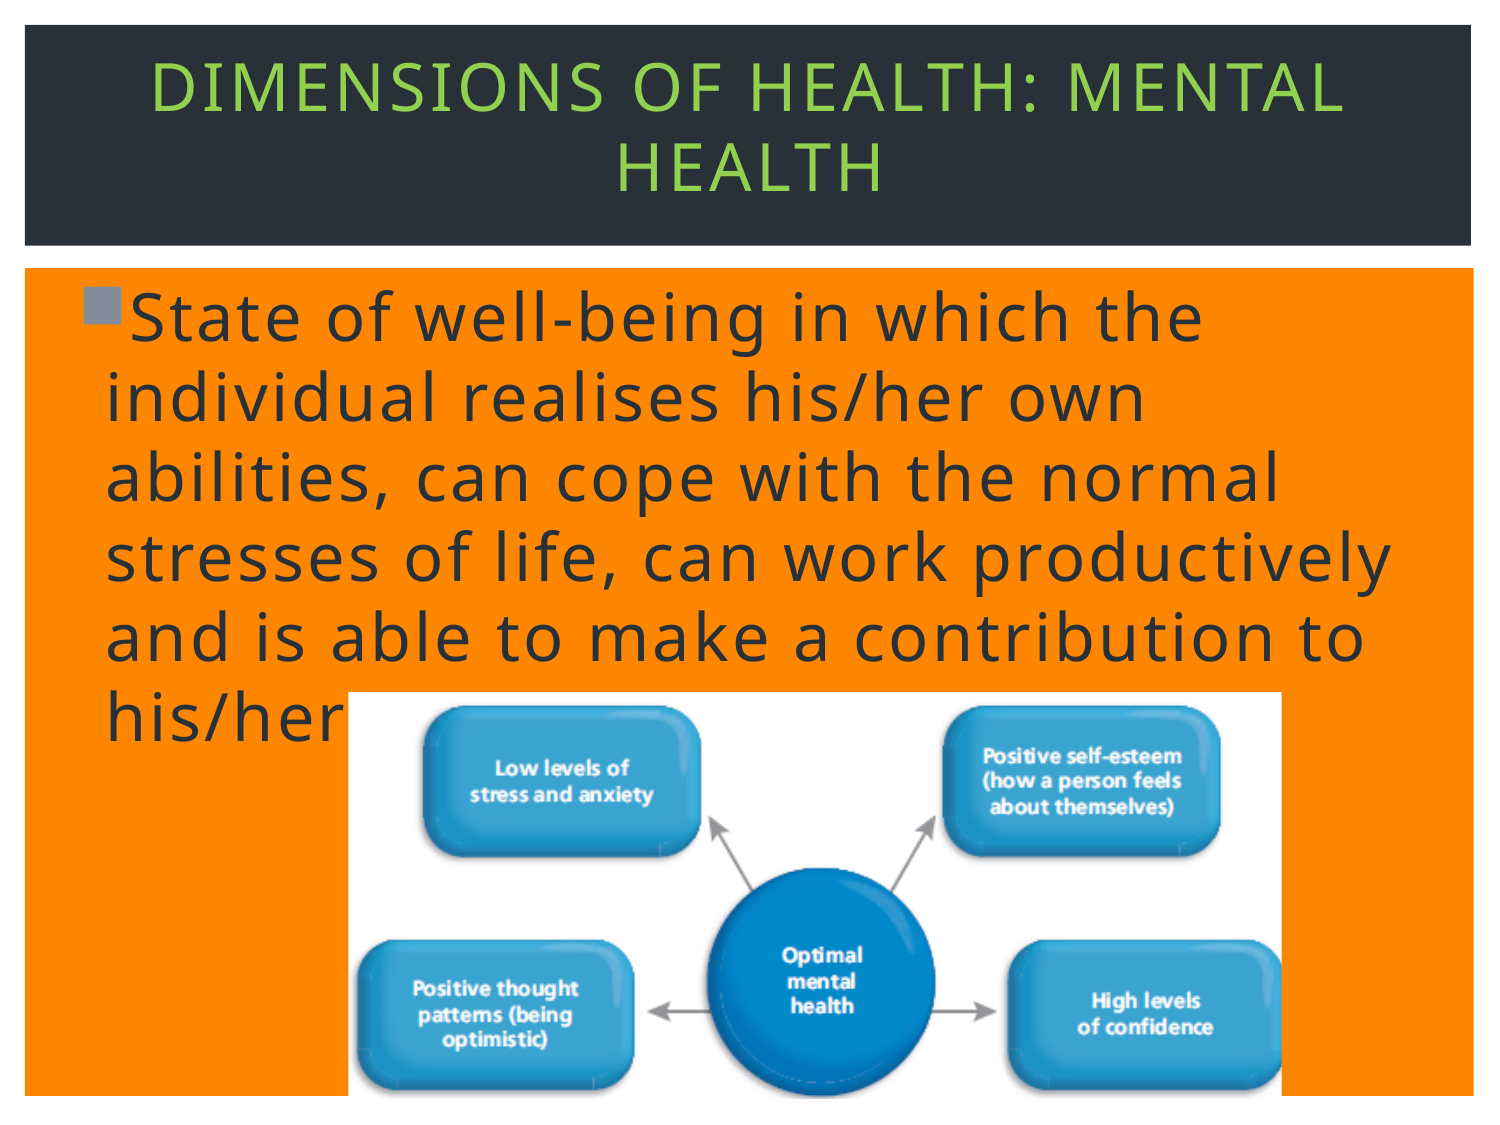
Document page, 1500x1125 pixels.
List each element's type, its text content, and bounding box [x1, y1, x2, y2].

picture [347, 692, 1282, 1100]
list State of well-being in which the individual realises his/her own abilities, can cope with the normal stresses of life, can work productively and is able to make a contribution to his/her community. [45, 267, 1468, 1023]
title Dimensions of Health: Mental Health [45, 37, 1455, 213]
